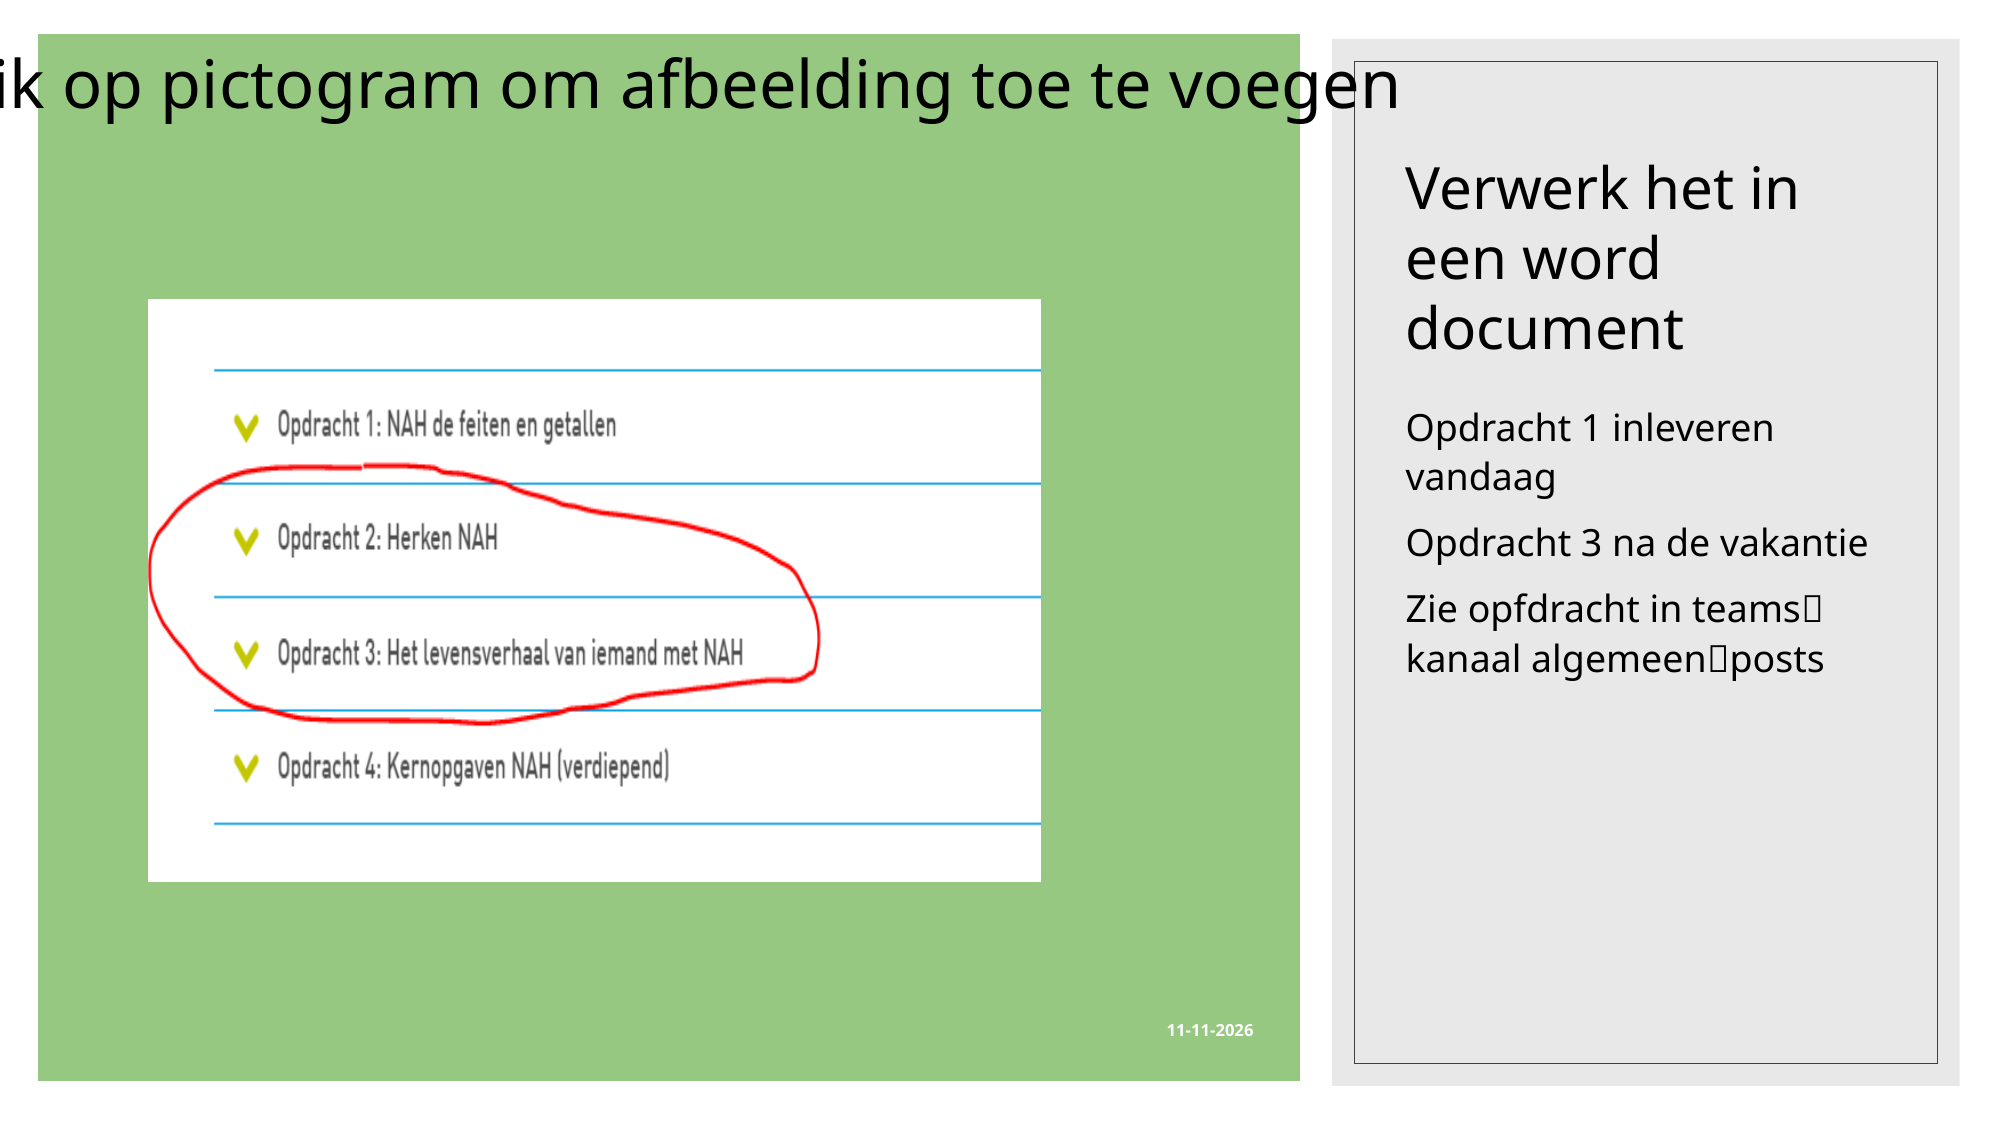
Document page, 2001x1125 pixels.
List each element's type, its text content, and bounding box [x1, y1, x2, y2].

picture [37, 34, 1300, 1082]
title Verwerk het in een word document [1390, 98, 1907, 369]
list Opdracht 1 inleveren vandaag Opdracht 3 na de vakantie Zie opfdracht in teams kanaal algemeenposts [1390, 391, 1907, 968]
